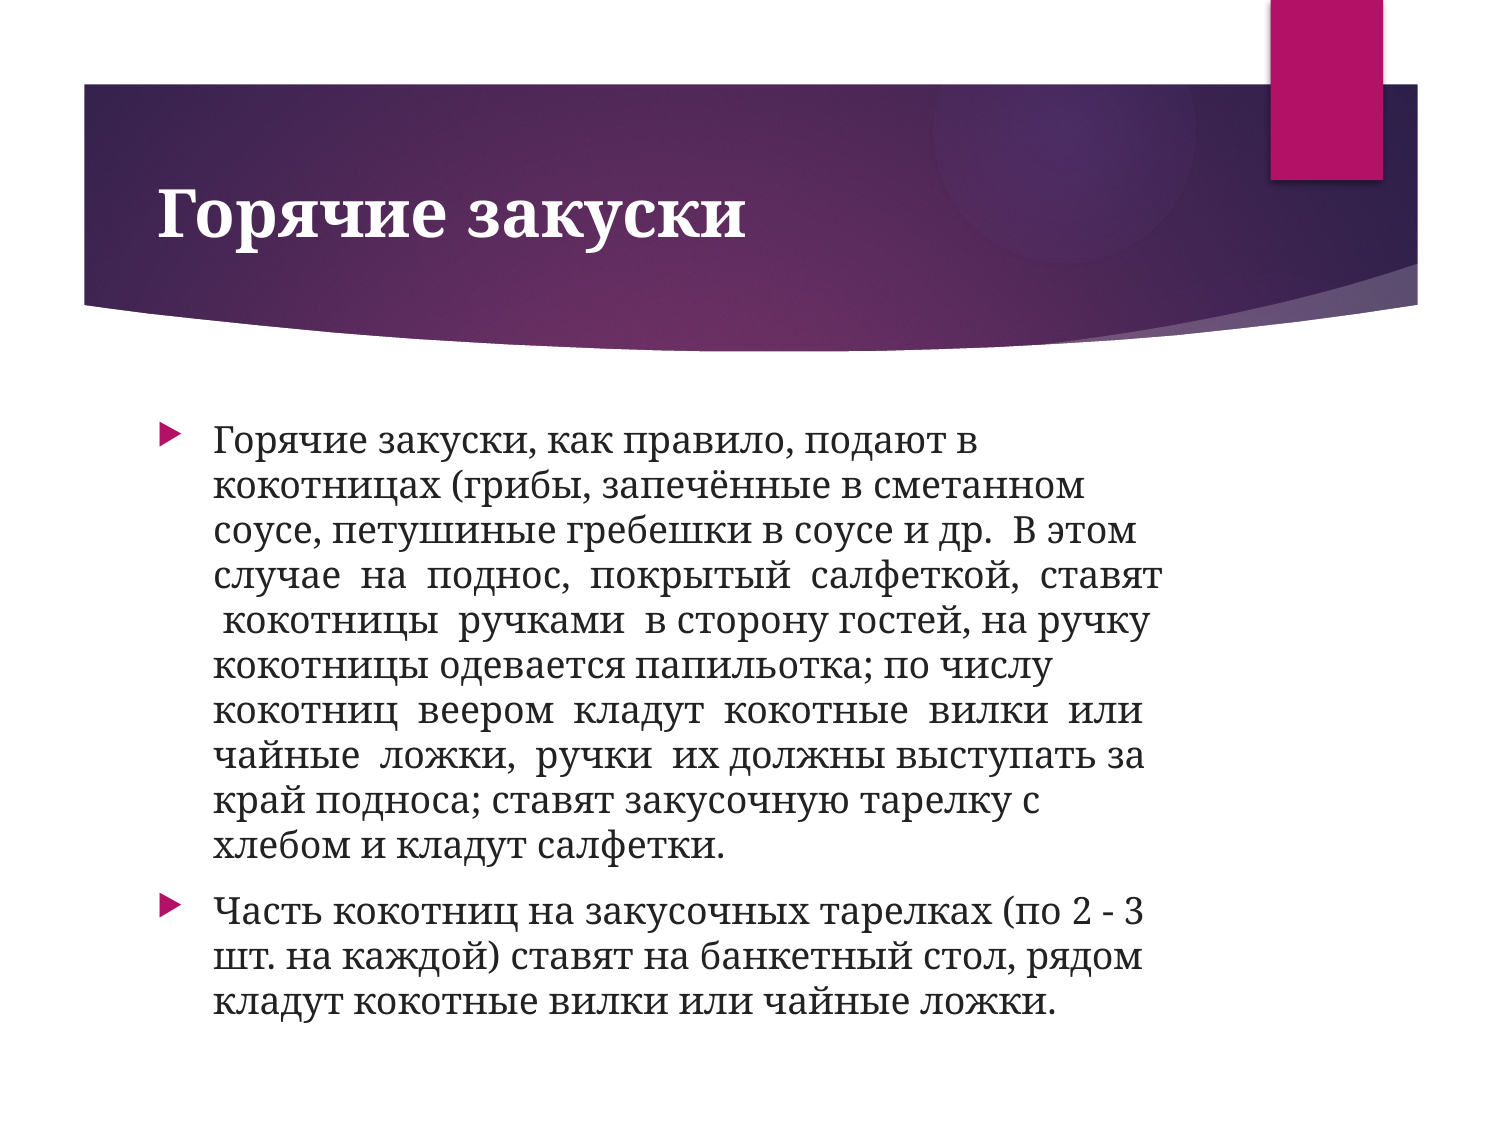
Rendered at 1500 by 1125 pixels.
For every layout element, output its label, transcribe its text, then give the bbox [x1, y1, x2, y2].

list Горячие закуски, как правило, подают в кокотницах (грибы, запечённые в сметанном соусе, петушиные гребешки в соусе и др. В этом случае на поднос, покрытый салфеткой, ставят кокотницы ручками в сторону гостей, на ручку кокотницы одевается папильотка; по числу кокотниц веером кладут кокотные вилки или чайные ложки, ручки их должны выступать за край подноса; ставят закусочную тарелку с хлебом и кладут салфетки. Часть кокотниц на закусочных тарелках (по 2 - 3 шт. на каждой) ставят на банкетный стол, рядом кладут кокотные вилки или чайные ложки. [141, 408, 1183, 988]
title Горячие закуски [142, 152, 1183, 269]
